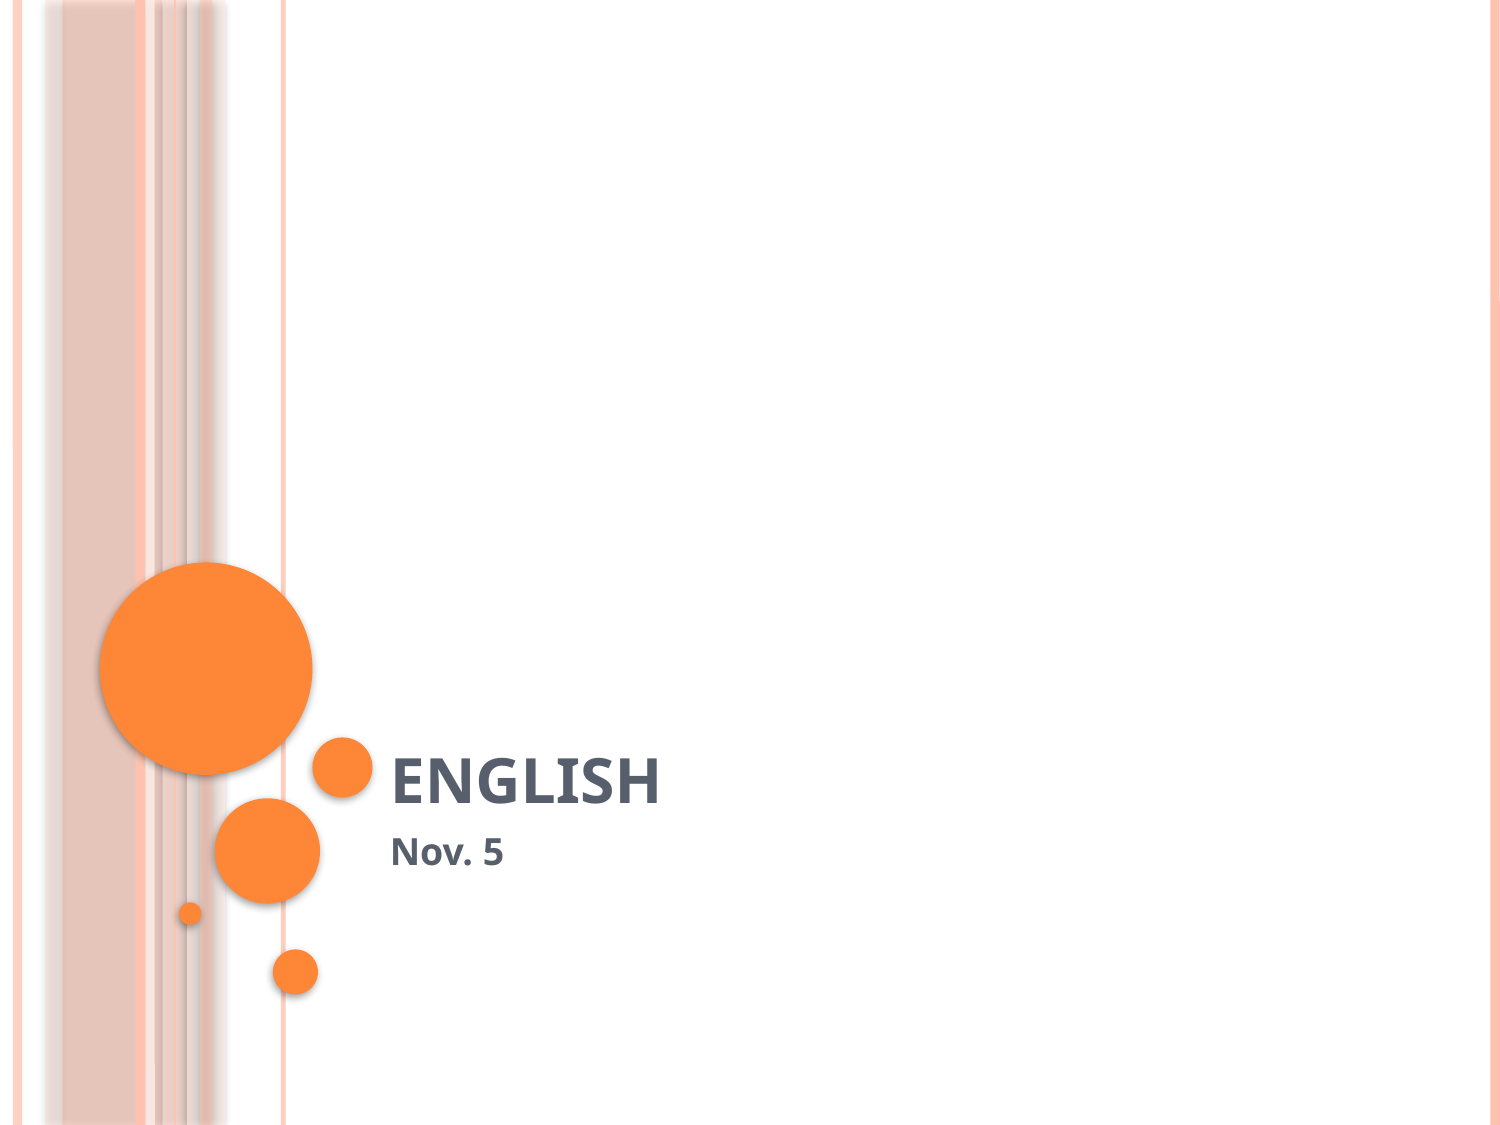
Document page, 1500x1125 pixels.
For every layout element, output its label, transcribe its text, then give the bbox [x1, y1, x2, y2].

title English [375, 512, 1388, 820]
subtitle Nov. 5 [375, 820, 1388, 1046]
